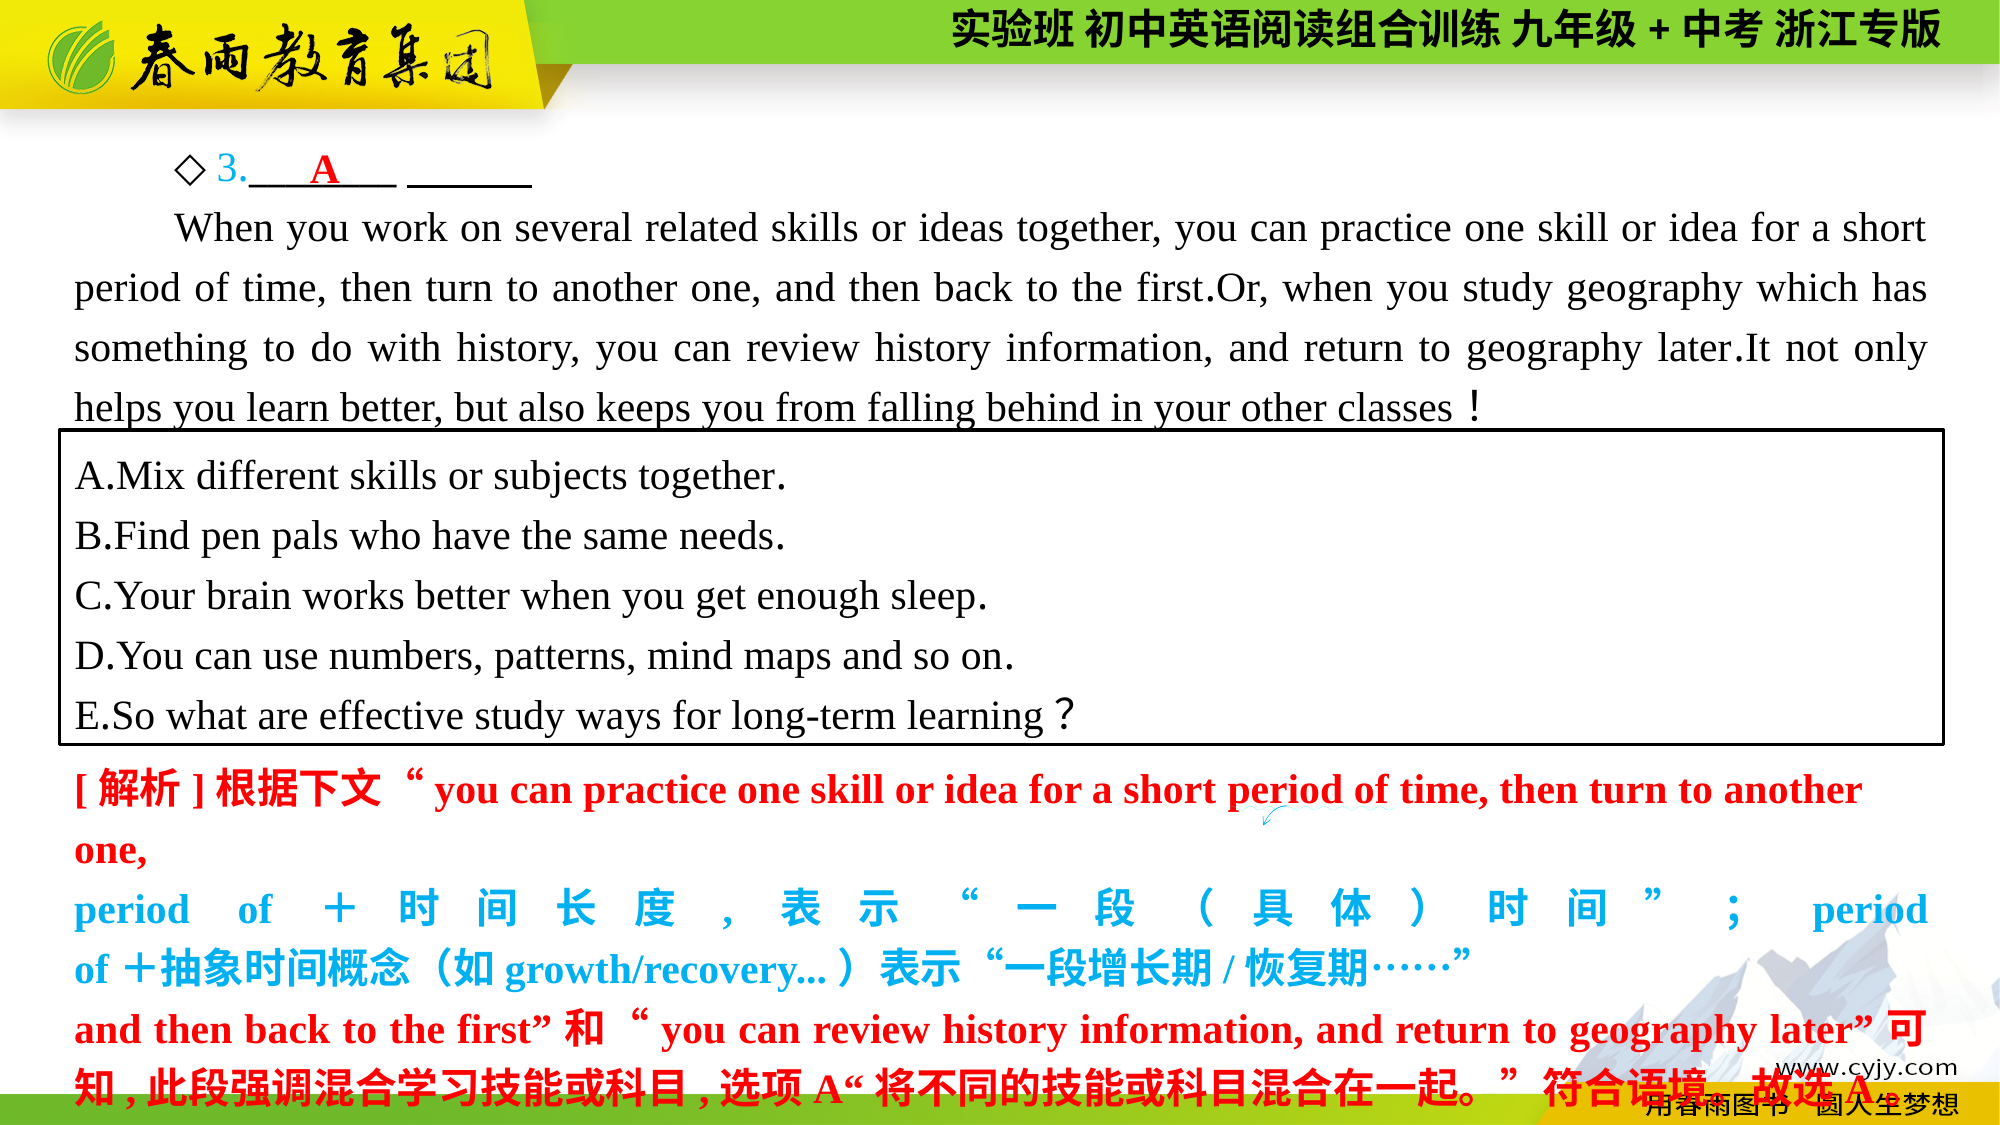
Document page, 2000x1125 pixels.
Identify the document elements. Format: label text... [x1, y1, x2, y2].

text_box [解析]根据下文“you can practice one skill or idea for a short period of time, then turn to another one, period of＋时间长度,表示“一段（具体）时间”；period of＋抽象时间概念（如growth/recovery...）表示“一段增长期/恢复期……” and then back to the first”和“you can review history information, and return to geography later”可知,此段强调混合学习技能或科目,选项A“将不同的技能或科目混合在一起。”符合语境。故选A。 [59, 744, 1944, 1120]
list ◇ 3.________ When you work on several related skills or ideas together, you can practice one skill or idea for a short period of time, then turn to another one, and then back to the first.Or, when you study geography which has something to do with history, you can review history information, and return to geography later.It not only helps you learn better, but also keeps you from falling behind in your other classes！ [59, 122, 1944, 429]
text_box A [295, 124, 356, 199]
picture [0, 0, 2000, 1125]
text_box A.Mix different skills or subjects together. B.Find pen pals who have the same needs. C.Your brain works better when you get enough sleep. D.You can use numbers, patterns, mind maps and so on. E.So what are effective study ways for long-term learning？ [59, 429, 1944, 744]
